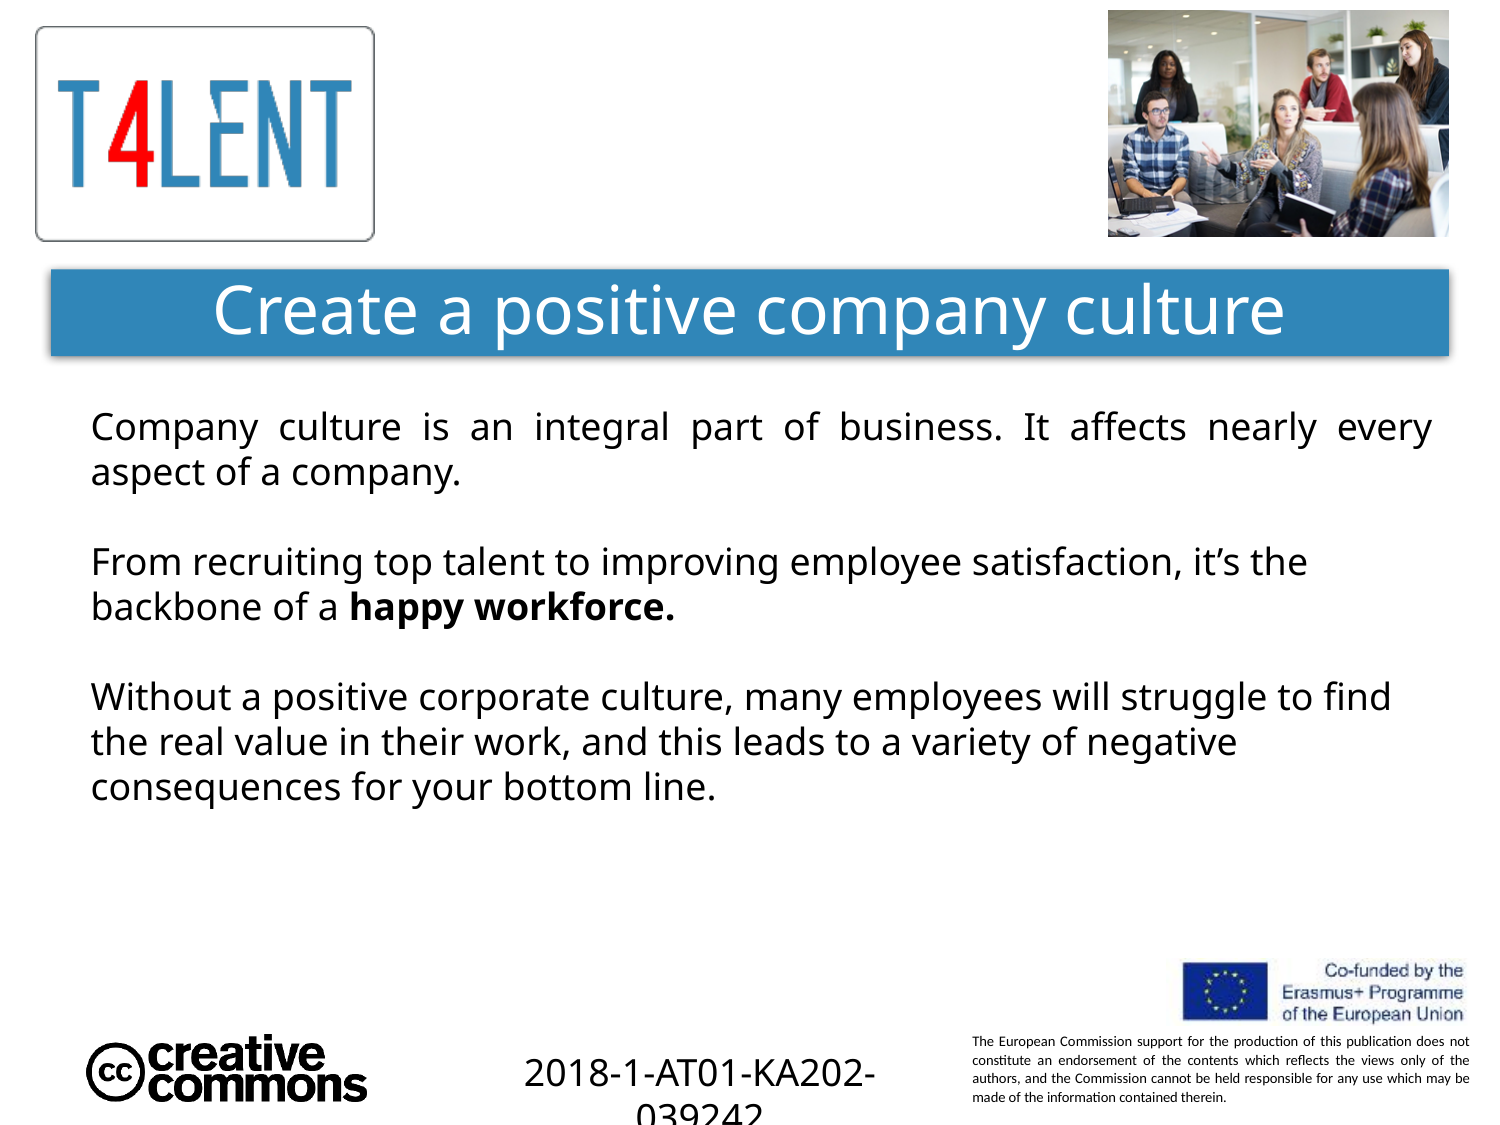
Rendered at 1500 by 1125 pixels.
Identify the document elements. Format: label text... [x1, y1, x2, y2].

picture [85, 1034, 367, 1102]
text_box 2018-1-AT01-KA202-039242 [454, 1040, 946, 1102]
title Create a positive company culture [51, 269, 1449, 357]
picture [1166, 958, 1478, 1026]
picture [1108, 10, 1450, 238]
text_box Company culture is an integral part of business. It affects nearly every aspect of a company. From recruiting top talent to improving employee satisfaction, it’s the backbone of a happy workforce. Without a positive corporate culture, many employees will struggle to find the real value in their work, and this leads to a variety of negative consequences for your bottom line. [75, 395, 1449, 911]
picture [35, 26, 375, 242]
